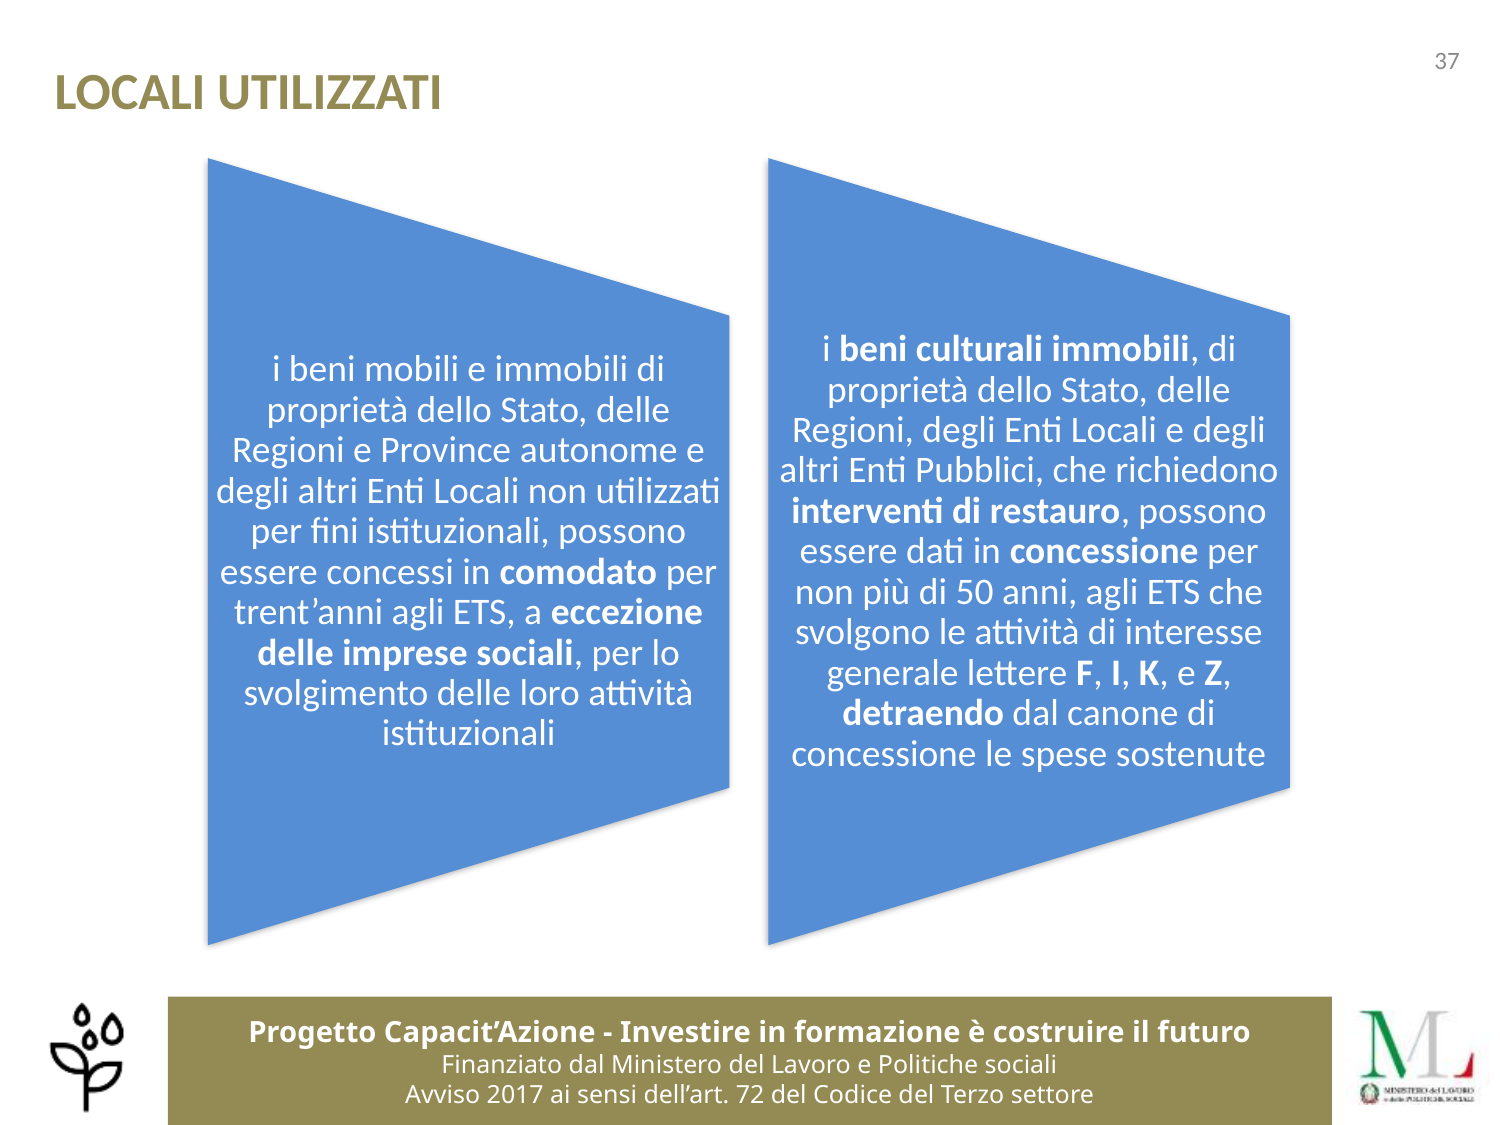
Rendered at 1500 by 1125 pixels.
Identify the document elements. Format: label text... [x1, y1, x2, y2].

slide_number 37 [1124, 29, 1475, 90]
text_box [207, 157, 1291, 946]
text_box LOCALI UTILIZZATI [39, 49, 474, 139]
text_box Progetto Capacit’Azione - Investire in formazione è costruire il futuro Finanziato dal Ministero del Lavoro e Politiche sociali Avviso 2017 ai sensi dell’art. 72 del Codice del Terzo settore [166, 994, 1334, 1125]
picture [1345, 1009, 1491, 1106]
picture [47, 1002, 129, 1113]
